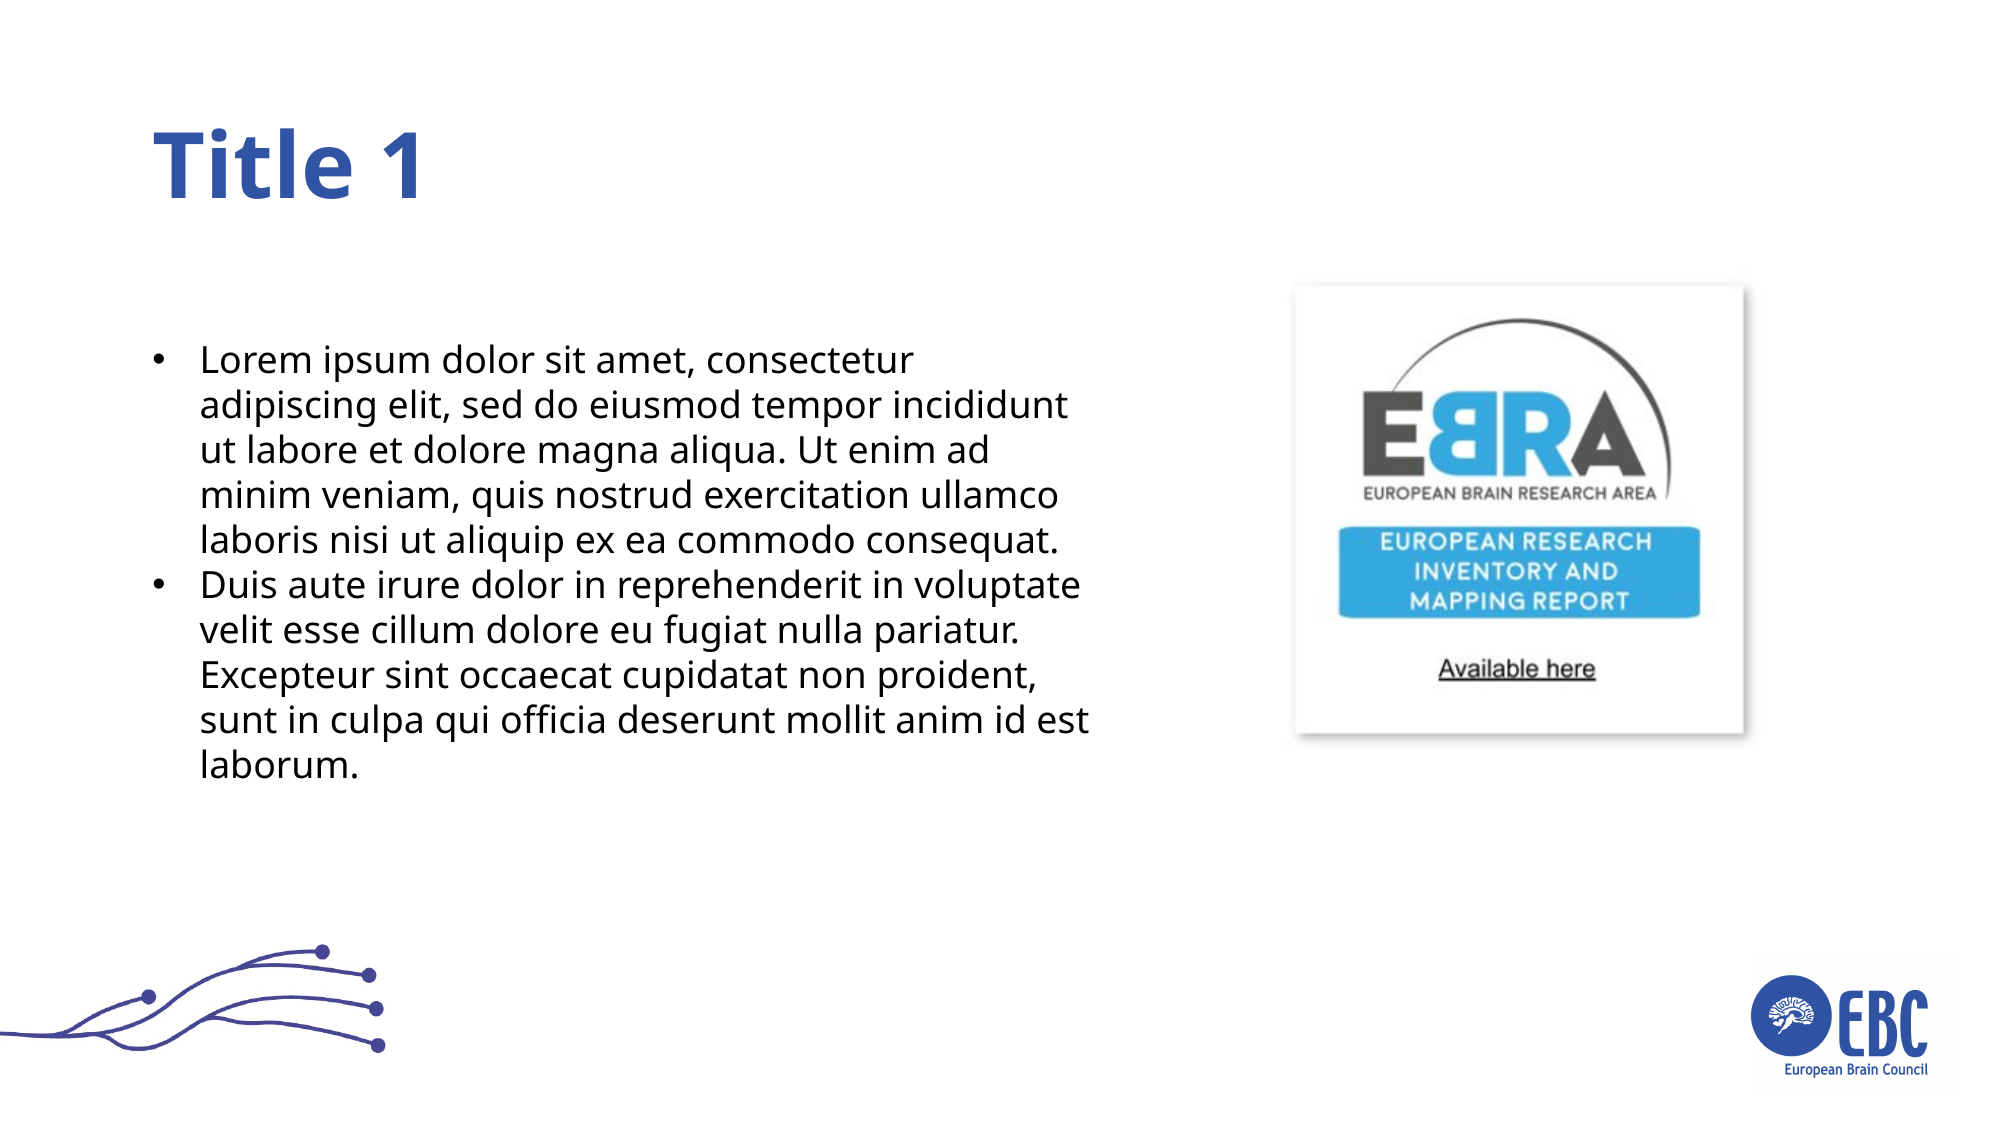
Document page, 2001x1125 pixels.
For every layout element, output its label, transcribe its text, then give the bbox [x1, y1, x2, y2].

title Title 1 [137, 59, 1863, 278]
picture [1751, 953, 1960, 1097]
text_box Lorem ipsum dolor sit amet, consectetur adipiscing elit, sed do eiusmod tempor incididunt ut labore et dolore magna aliqua. Ut enim ad minim veniam, quis nostrud exercitation ullamco laboris nisi ut aliquip ex ea commodo consequat. Duis aute irure dolor in reprehenderit in voluptate velit esse cillum dolore eu fugiat nulla pariatur. Excepteur sint occaecat cupidatat non proident, sunt in culpa qui officia deserunt mollit anim id est laborum. [137, 328, 1113, 794]
picture [1271, 270, 1772, 749]
picture [0, 867, 434, 1117]
